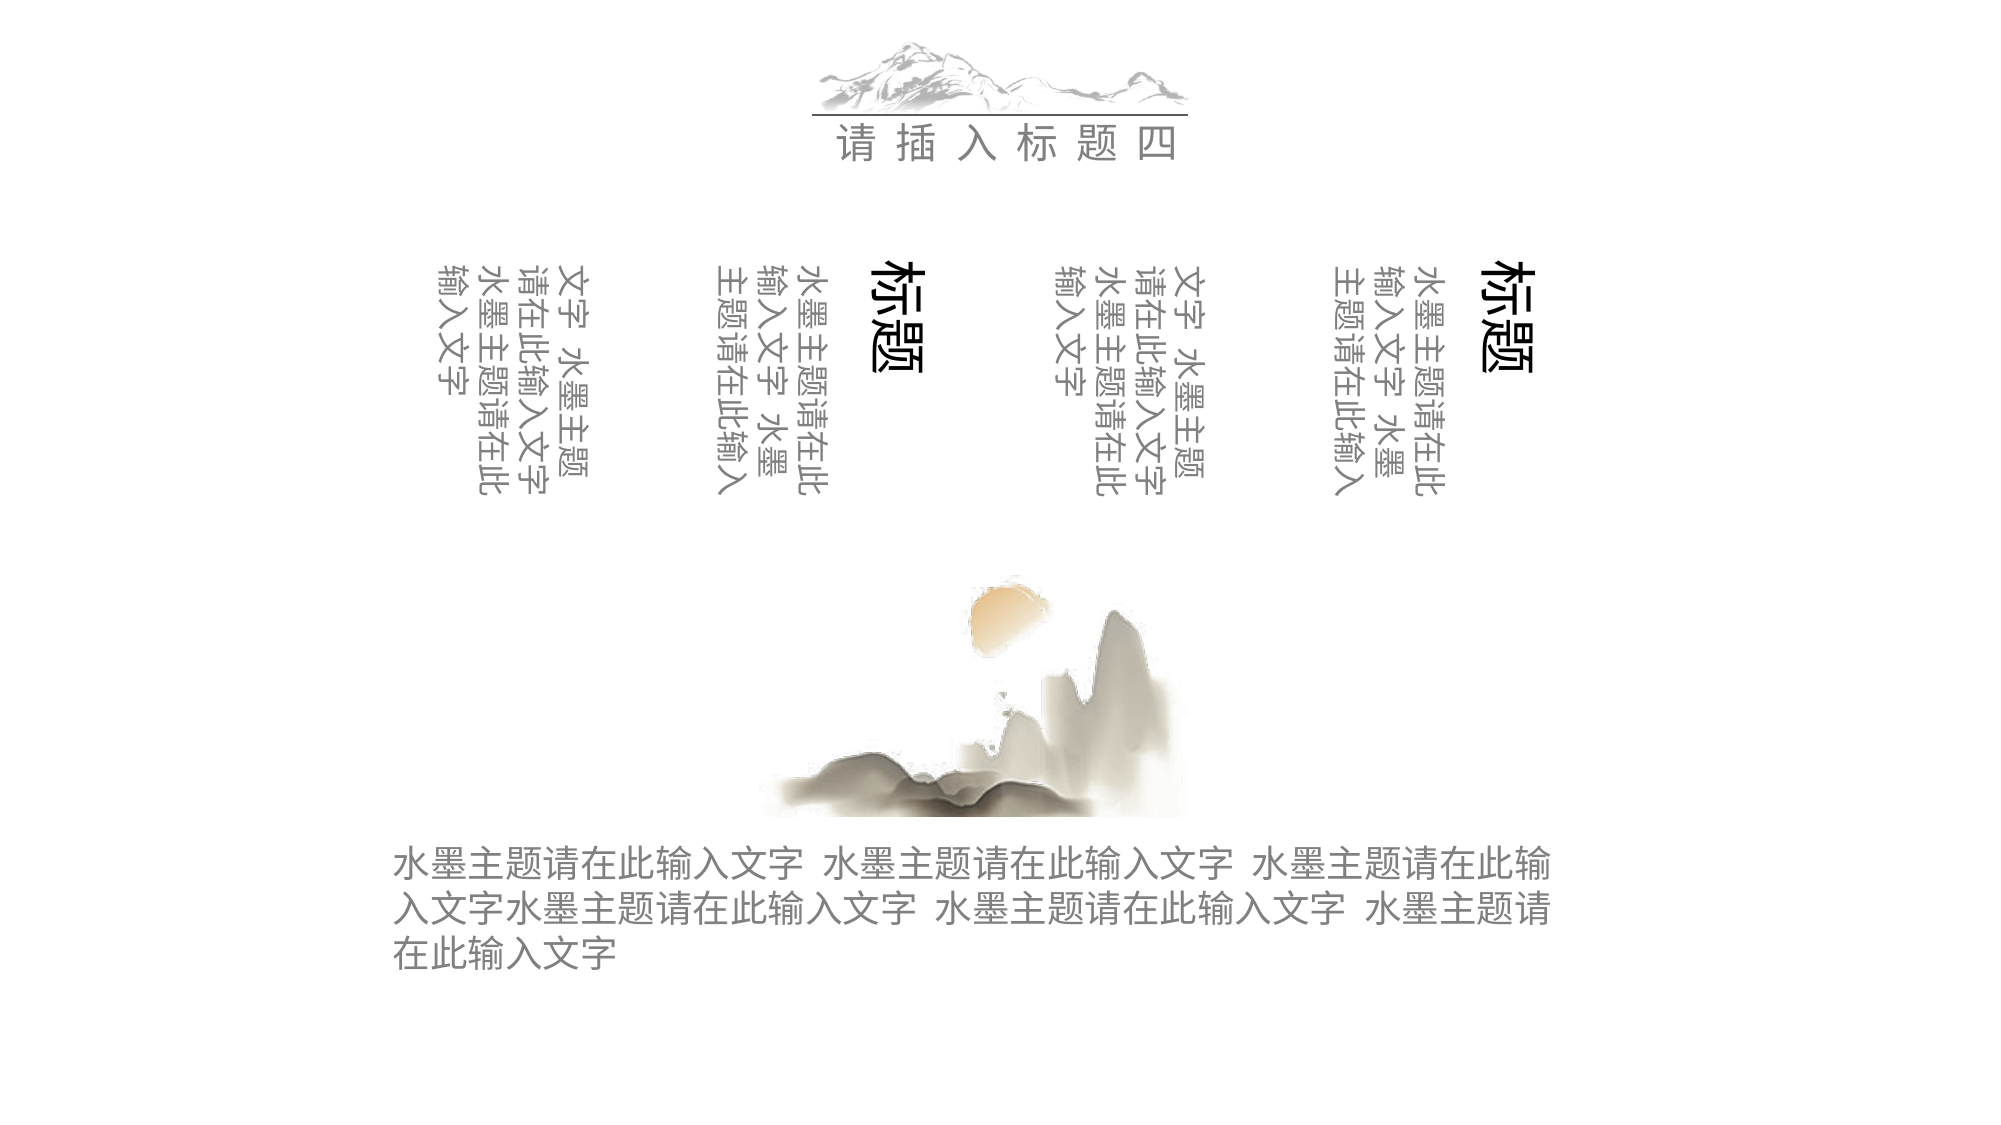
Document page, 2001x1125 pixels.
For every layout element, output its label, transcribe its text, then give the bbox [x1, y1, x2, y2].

text_box 标题 [1451, 244, 1553, 378]
text_box 水墨主题请在此输入文字 水墨主题请在此输入文字 水墨主题请在此输 入文字水墨主题请在此输入文字 水墨主题请在此输入文字 水墨主题请 在此输入文字 [378, 832, 1622, 982]
text_box 水墨主题请在此 输入文字 水墨 主题请在此输入 文字 水墨主题 请在此输入文字 水墨主题请在此 输入文字 [1024, 250, 1459, 513]
text_box 水墨主题请在此 输入文字 水墨 主题请在此输入 文字 水墨主题 请在此输入文字 水墨主题请在此 输入文字 [407, 249, 842, 512]
picture [759, 567, 1209, 817]
text_box 标题 [841, 244, 943, 378]
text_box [808, 17, 1209, 175]
